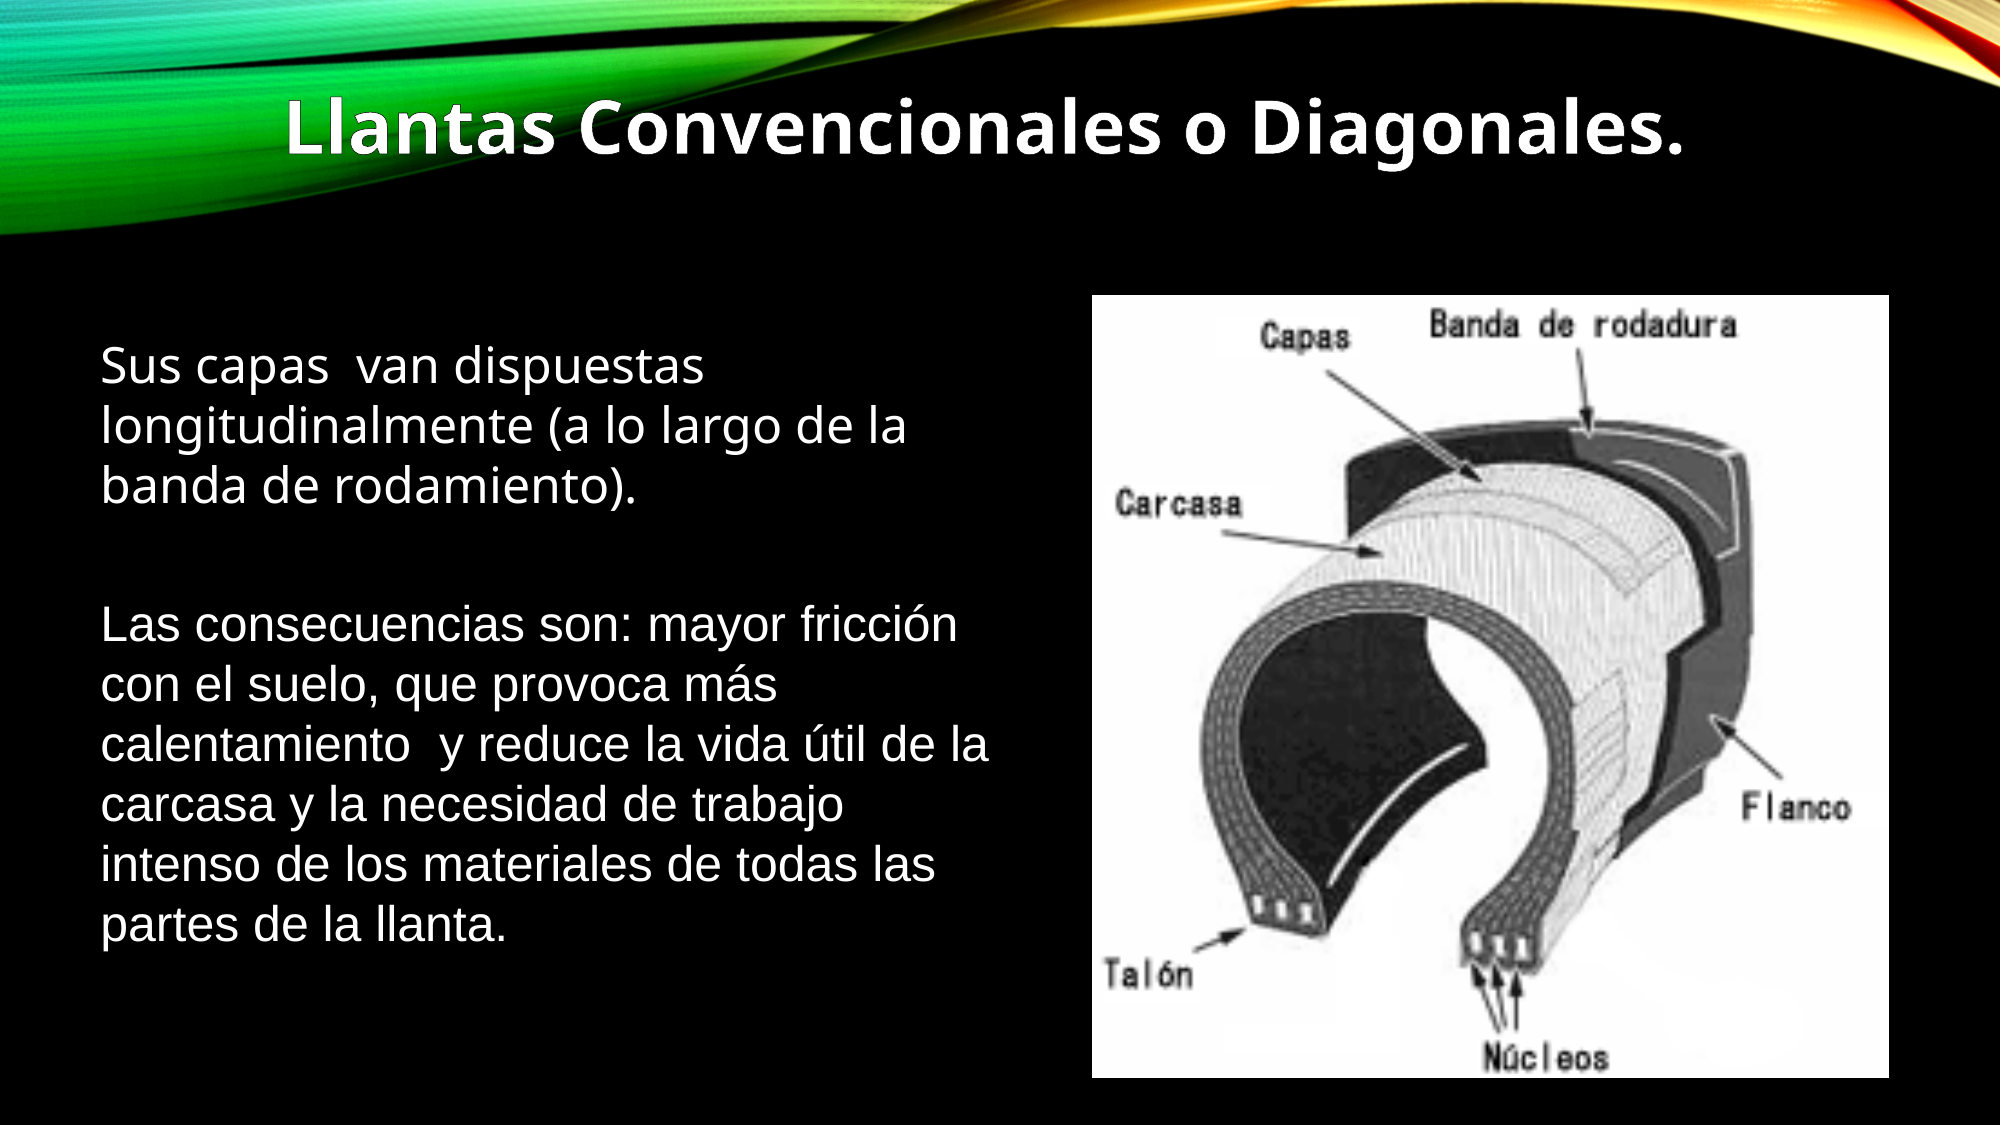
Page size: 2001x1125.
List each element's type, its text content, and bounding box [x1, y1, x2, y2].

picture [1091, 294, 1889, 1078]
text_box Llantas Convencionales o Diagonales. [267, 71, 1702, 177]
text_box Sus capas van dispuestas longitudinalmente (a lo largo de la banda de rodamiento). [85, 325, 1076, 521]
picture [0, 0, 2000, 237]
text_box Las consecuencias son: mayor fricción con el suelo, que provoca más calentamiento y reduce la vida útil de la carcasa y la necesidad de trabajo intenso de los materiales de todas las partes de la llanta. [85, 584, 1014, 960]
